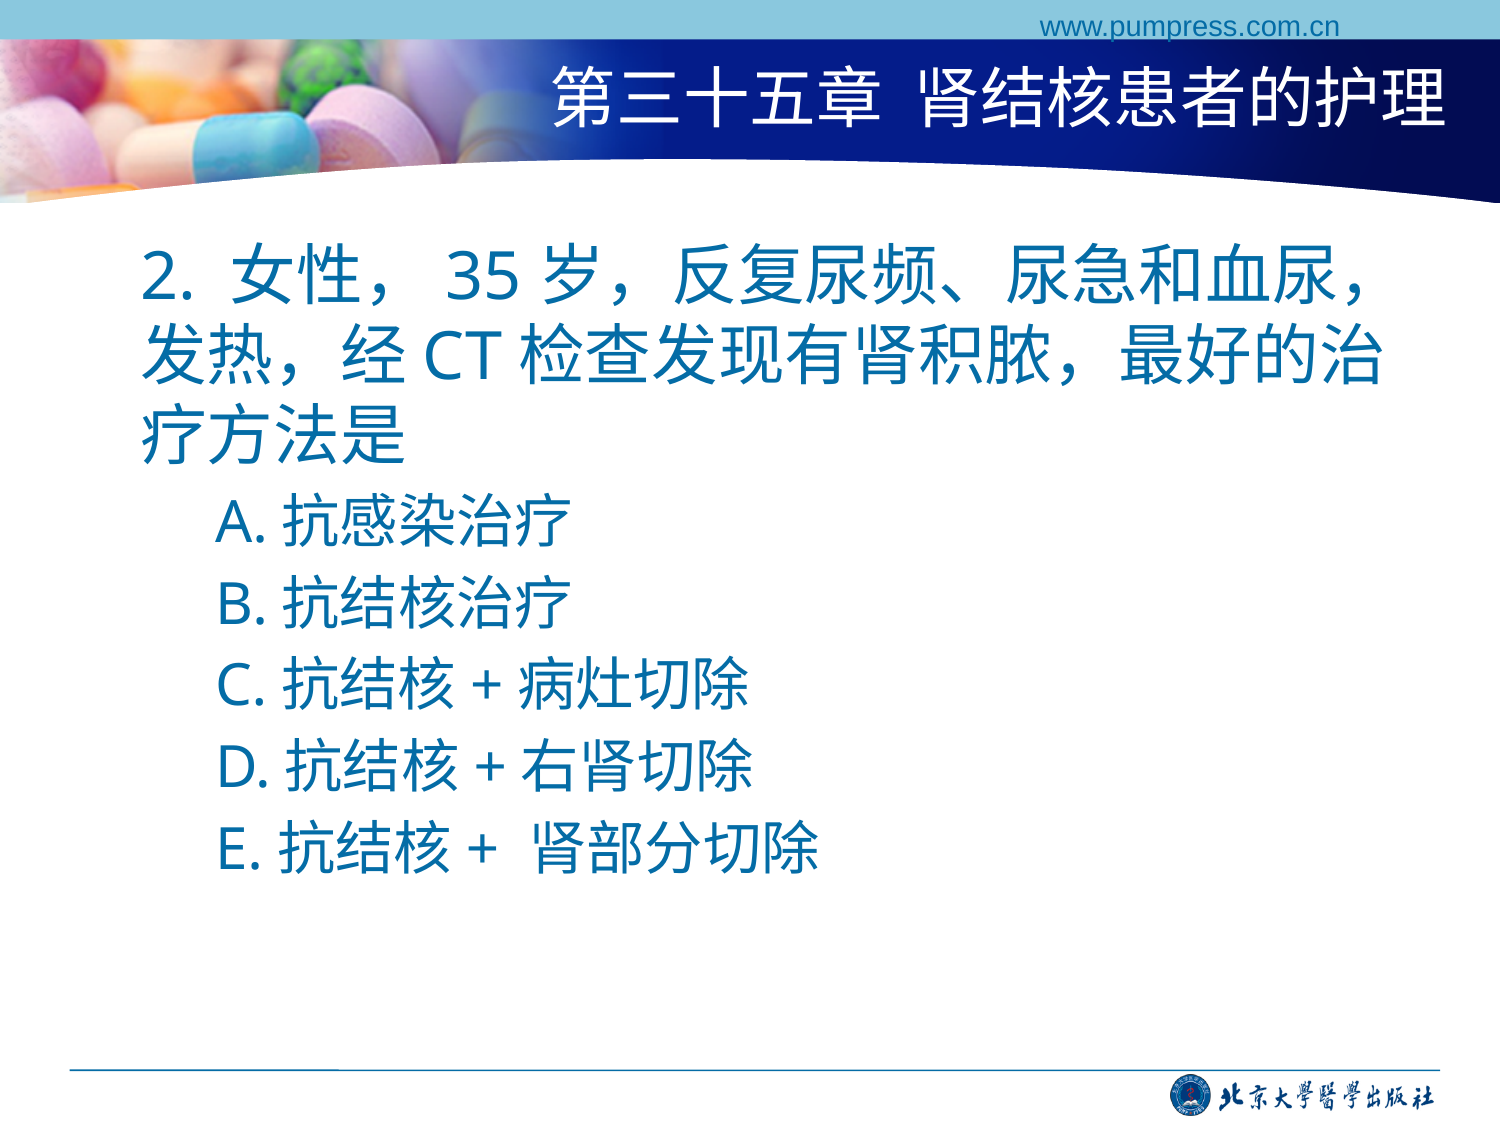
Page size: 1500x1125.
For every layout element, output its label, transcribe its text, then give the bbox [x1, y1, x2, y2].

title 第三十五章 肾结核患者的护理 [137, 49, 1463, 143]
picture [0, 40, 1500, 203]
picture [1170, 1074, 1436, 1118]
list 2. 女性，35岁，反复尿频、尿急和血尿，发热，经CT检查发现有肾积脓，最好的治疗方法是 A.抗感染治疗 B.抗结核治疗 C.抗结核+病灶切除 D.抗结核+右肾切除 E.抗结核+ 肾部分切除 [49, 224, 1463, 1026]
slide_number www.pumpress.com.cn [1025, 0, 1463, 38]
